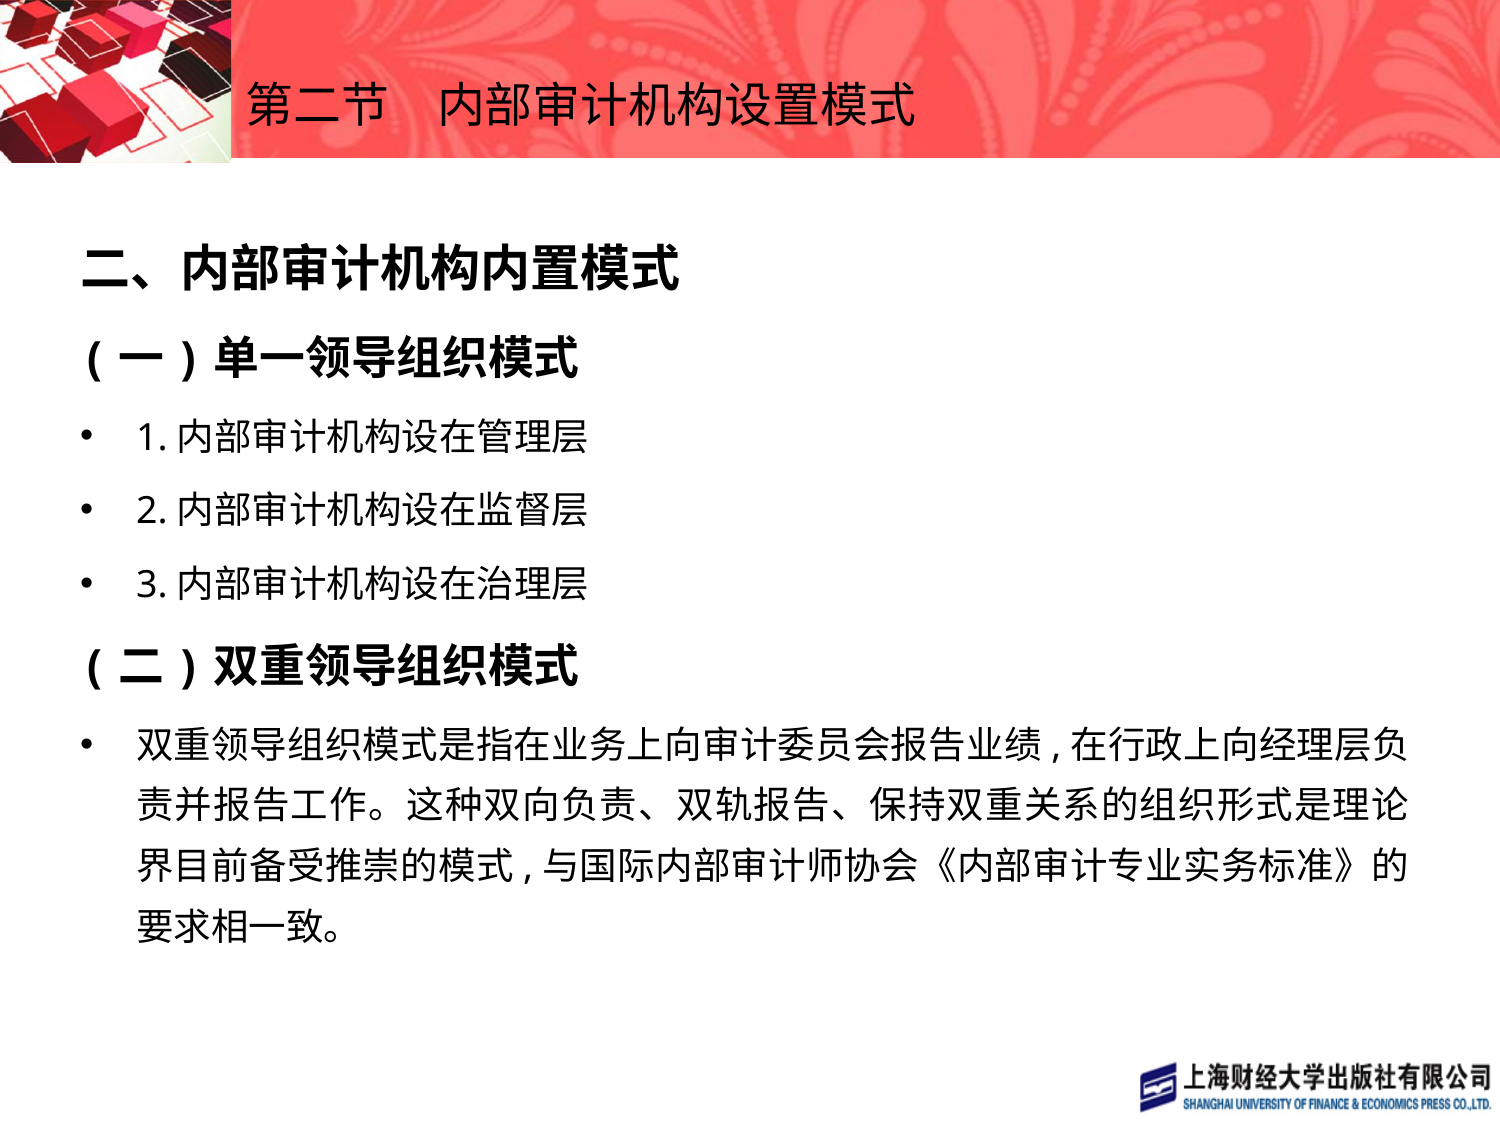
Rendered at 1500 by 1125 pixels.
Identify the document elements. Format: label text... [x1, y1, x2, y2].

list 二、内部审计机构内置模式 (一)单一领导组织模式 1.内部审计机构设在管理层 2.内部审计机构设在监督层 3.内部审计机构设在治理层 (二)双重领导组织模式 双重领导组织模式是指在业务上向审计委员会报告业绩,在行政上向经理层负责并报告工作。这种双向负责、双轨报告、保持双重关系的组织形式是理论界目前备受推崇的模式,与国际内部审计师协会《内部审计专业实务标准》的要求相一致。 [64, 208, 1425, 1047]
title 第二节 内部审计机构设置模式 [230, 45, 1461, 161]
picture [1139, 1058, 1495, 1118]
